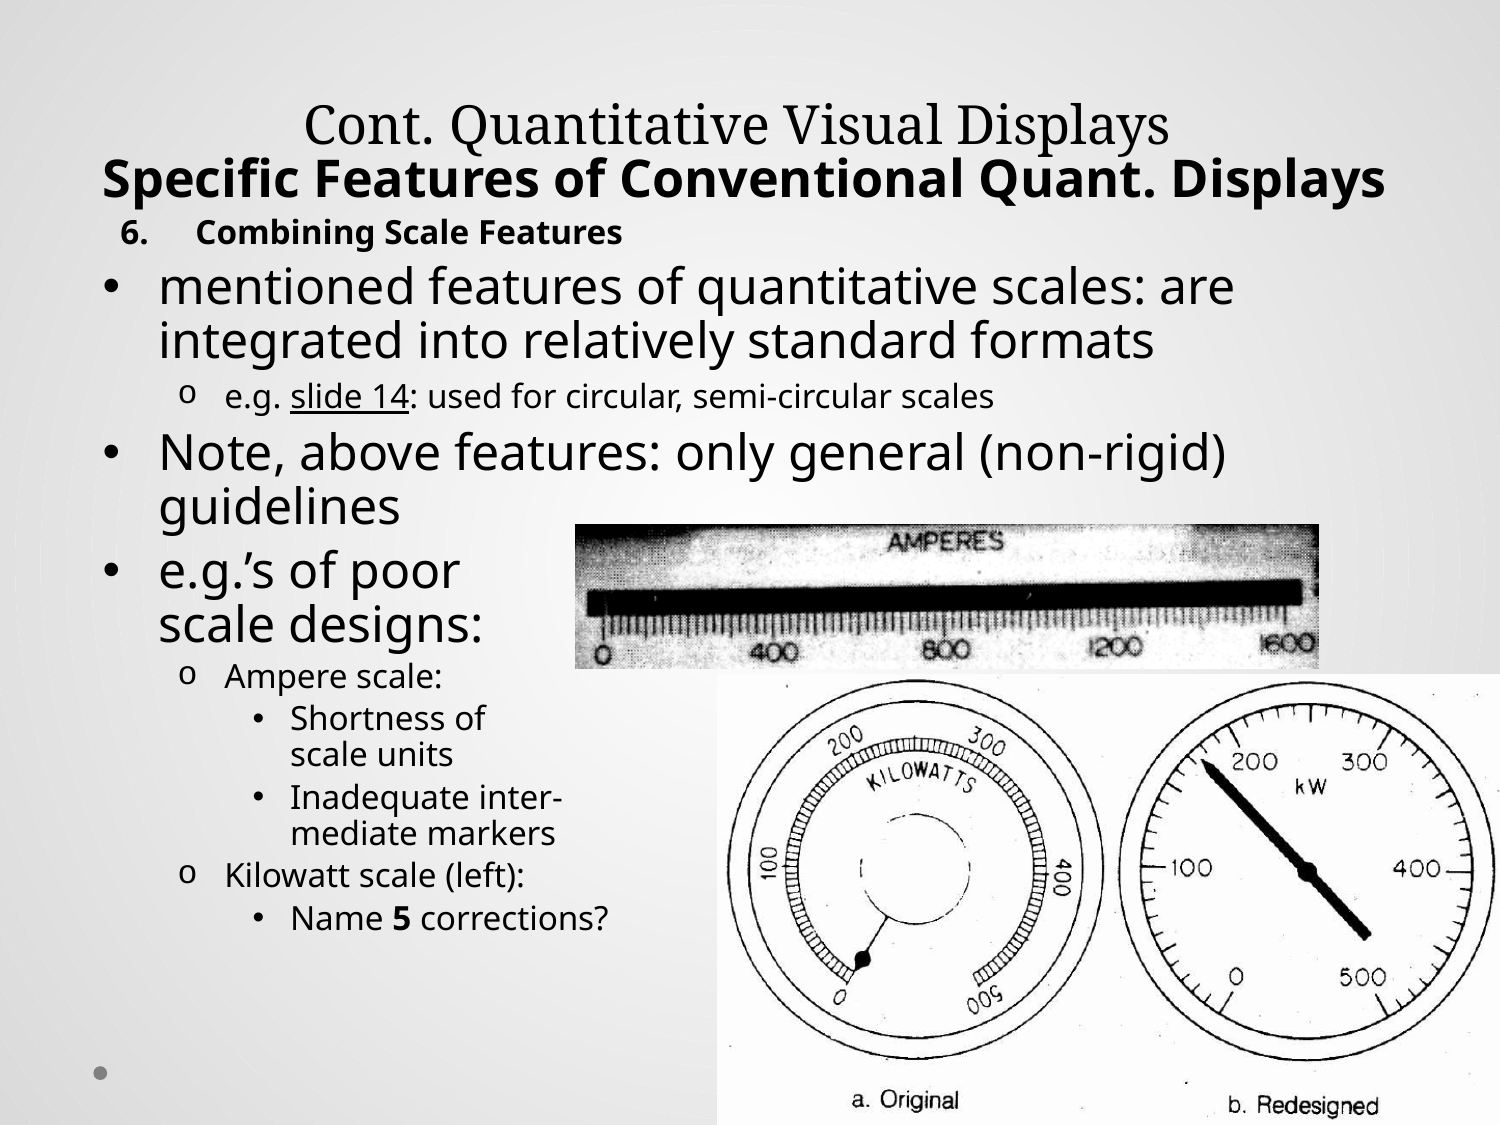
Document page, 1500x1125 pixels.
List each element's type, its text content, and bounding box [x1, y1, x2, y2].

picture [574, 524, 1319, 669]
list Specific Features of Conventional Quant. Displays Combining Scale Features mentioned features of quantitative scales: are integrated into relatively standard formats e.g. slide 14: used for circular, semi-circular scales Note, above features: only general (non-rigid) guidelines e.g.’s of poor scale designs: Ampere scale: Shortness of scale units Inadequate inter- mediate markers Kilowatt scale (left): Name 5 corrections? [87, 137, 1438, 1113]
title Cont. Quantitative Visual Displays [62, 62, 1413, 163]
picture [717, 674, 1500, 1125]
